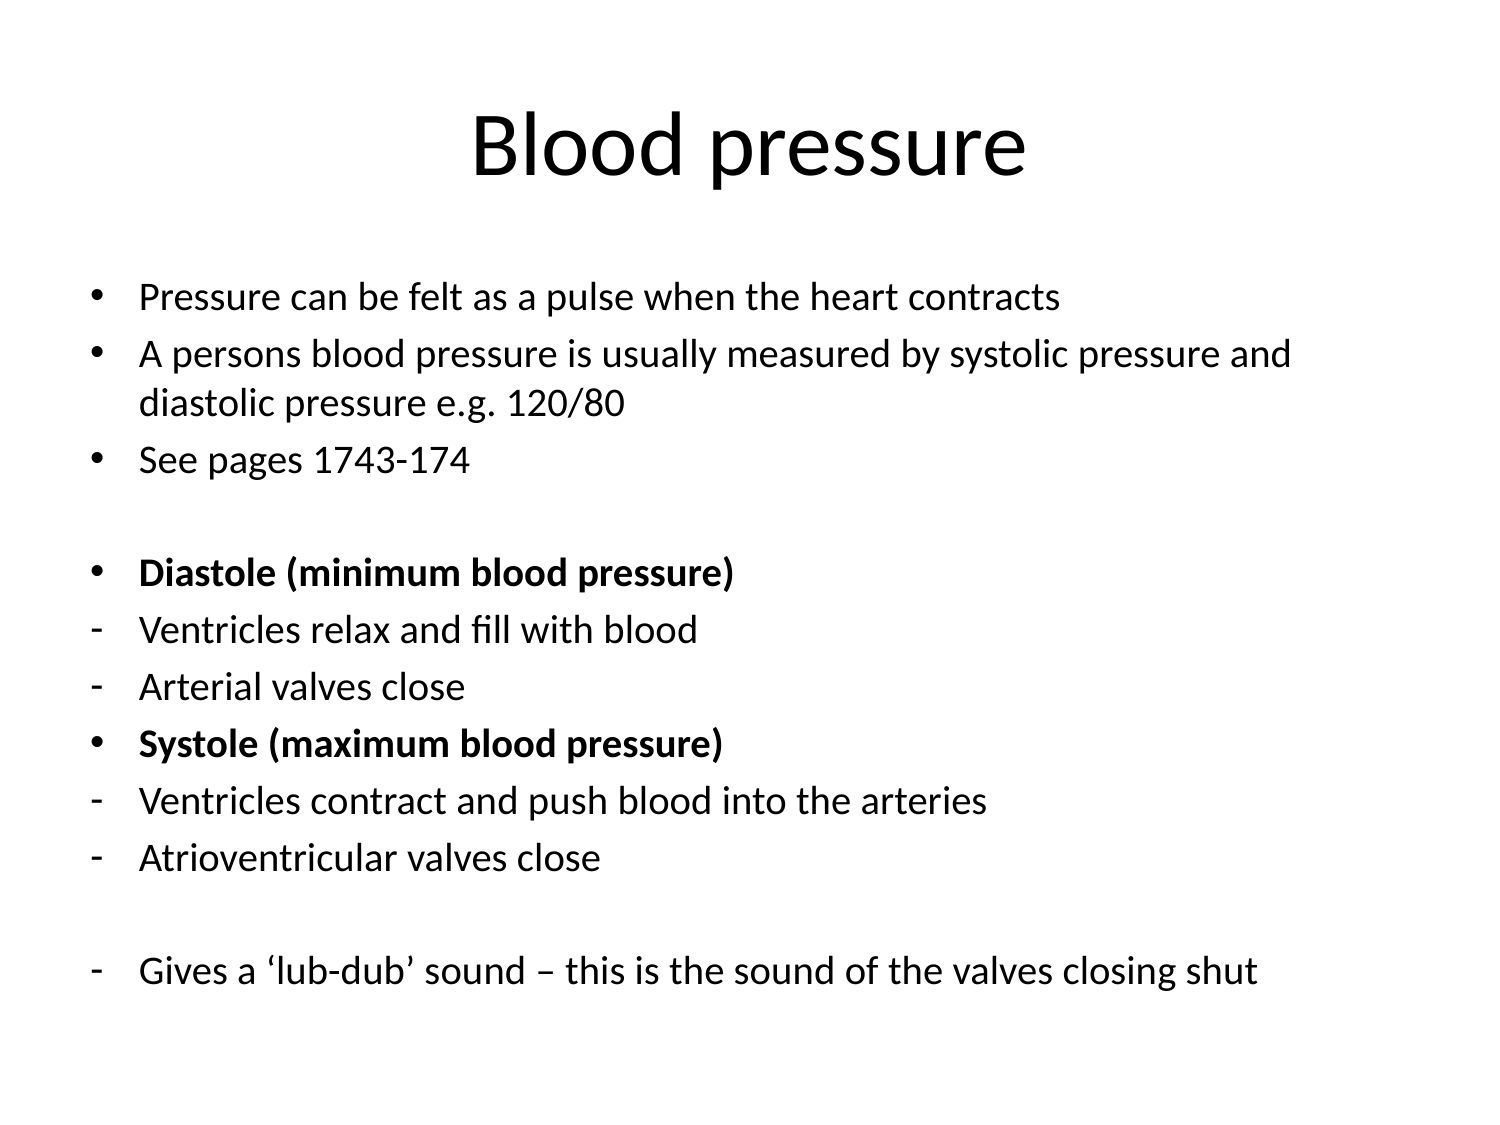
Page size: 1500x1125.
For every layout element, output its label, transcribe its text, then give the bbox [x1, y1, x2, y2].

list Pressure can be felt as a pulse when the heart contracts A persons blood pressure is usually measured by systolic pressure and diastolic pressure e.g. 120/80 See pages 1743-174 Diastole (minimum blood pressure) Ventricles relax and fill with blood Arterial valves close Systole (maximum blood pressure) Ventricles contract and push blood into the arteries Atrioventricular valves close Gives a ‘lub-dub’ sound – this is the sound of the valves closing shut [75, 262, 1425, 1005]
title Blood pressure [75, 45, 1425, 233]
